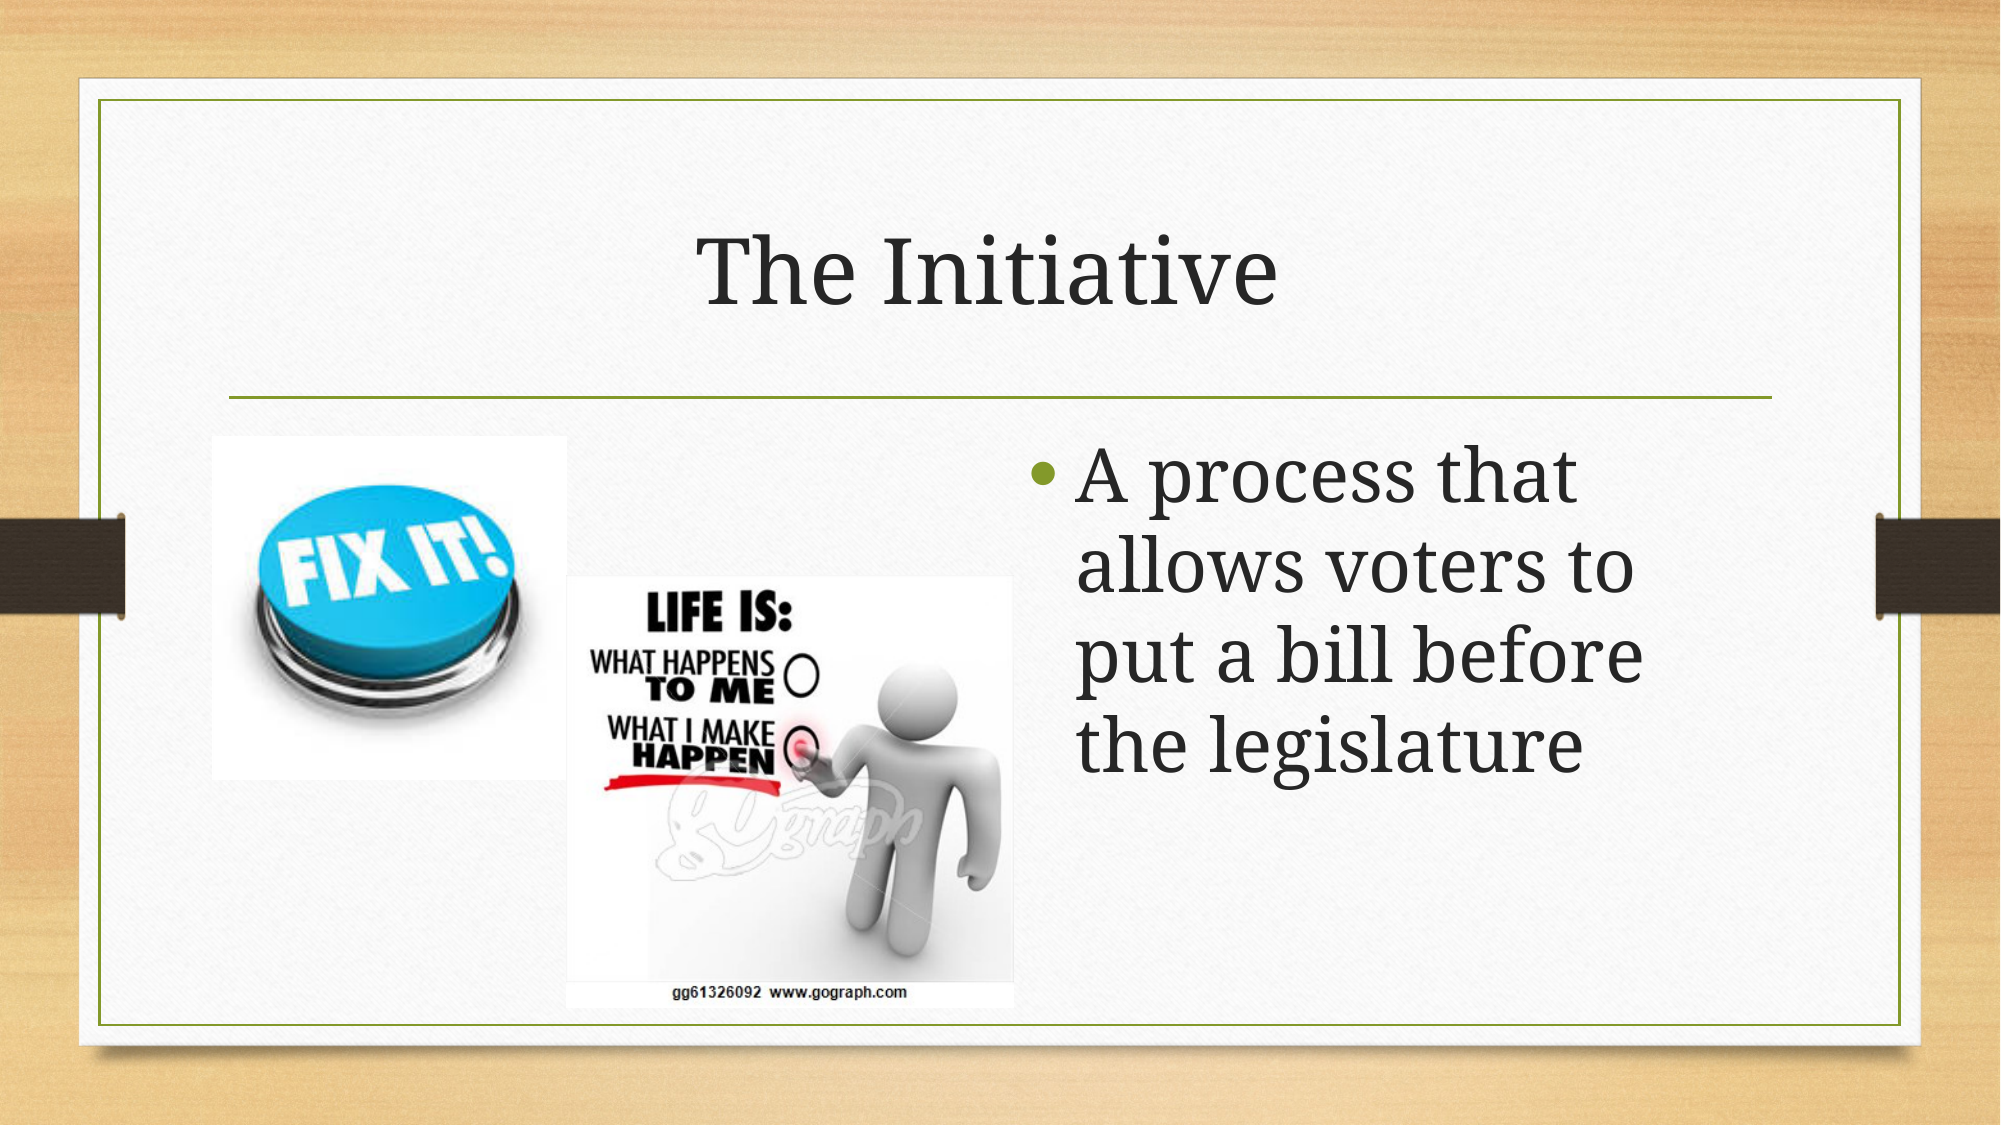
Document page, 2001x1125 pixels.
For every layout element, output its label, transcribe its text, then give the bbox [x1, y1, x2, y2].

list A process that allows voters to put a bill before the legislature [1013, 420, 1788, 963]
title The Initiative [212, 161, 1788, 375]
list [212, 436, 567, 781]
picture [0, 0, 2001, 1125]
